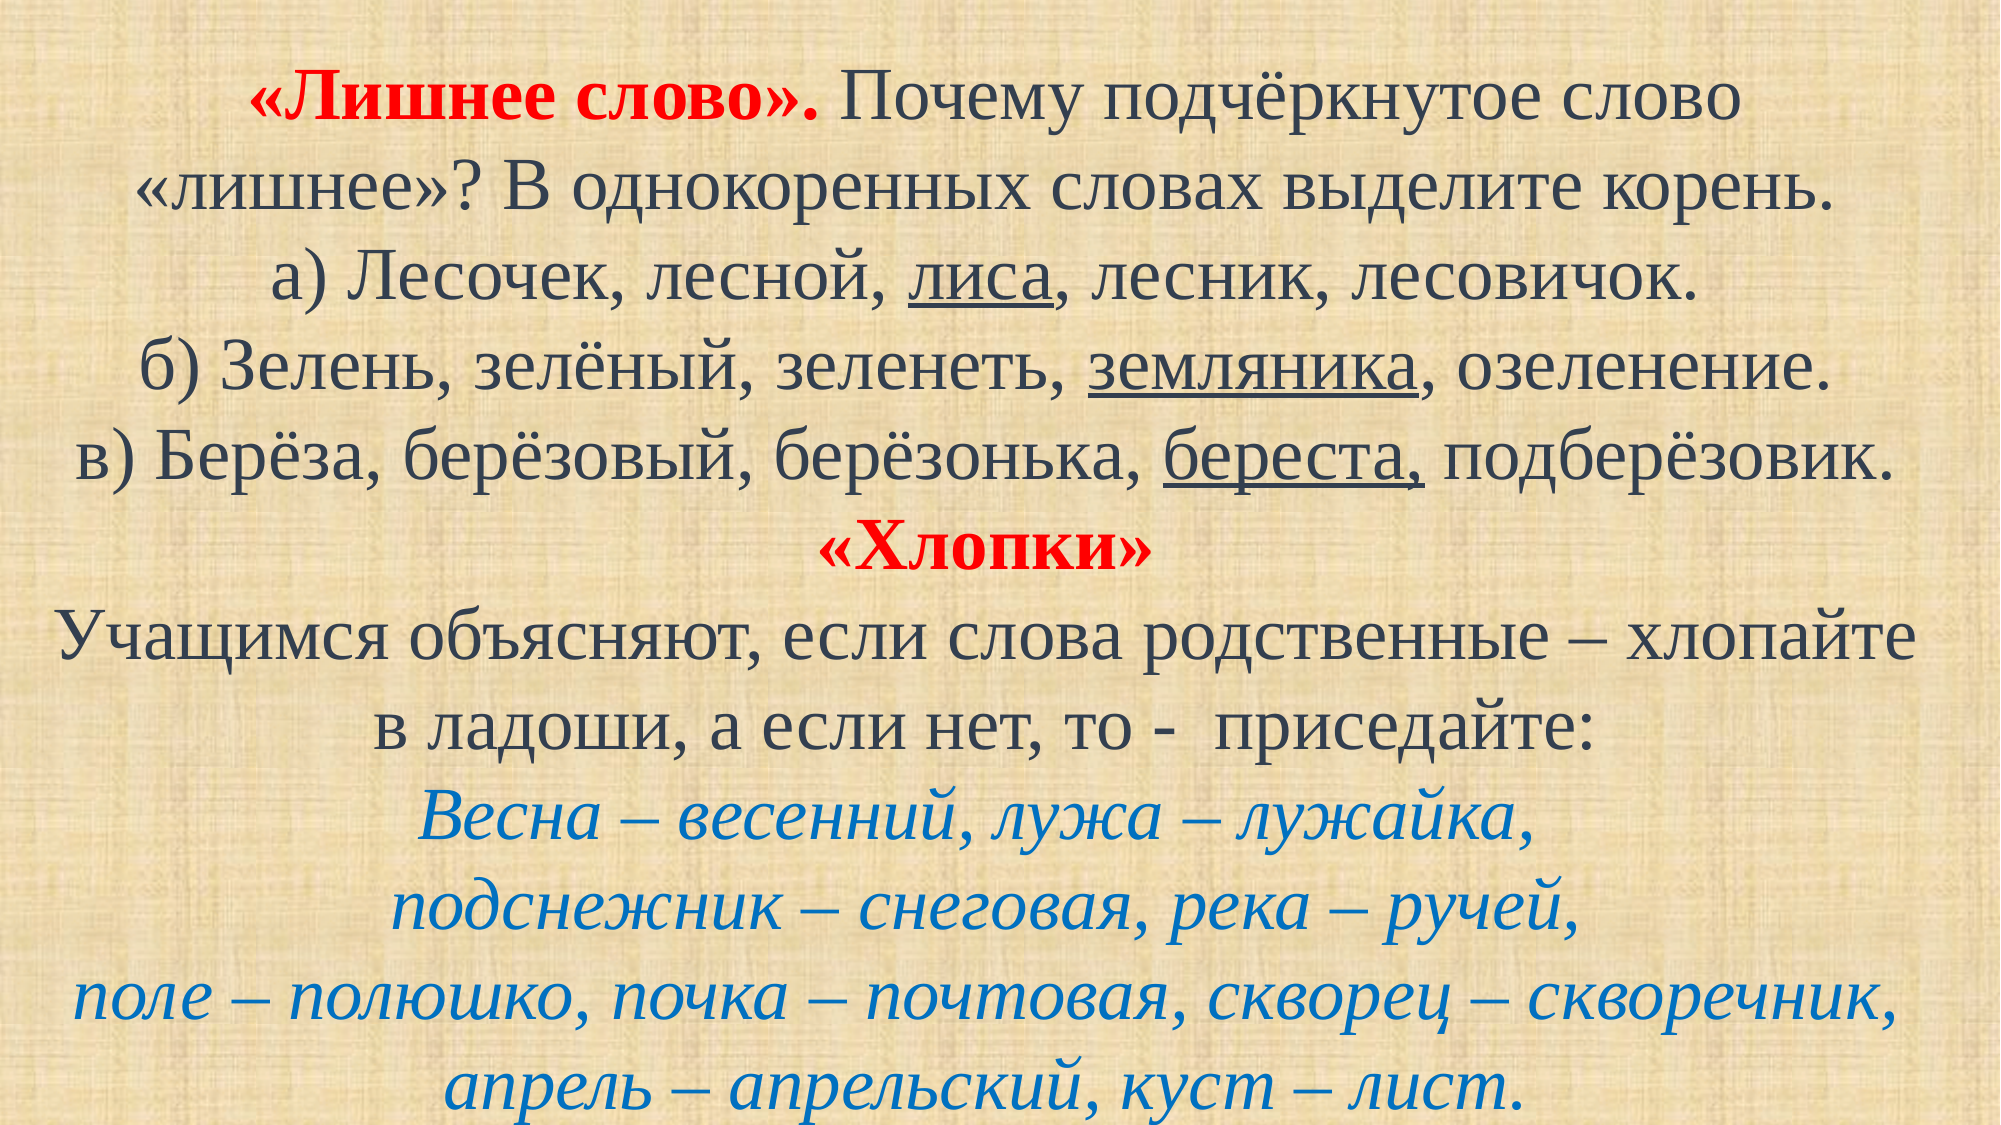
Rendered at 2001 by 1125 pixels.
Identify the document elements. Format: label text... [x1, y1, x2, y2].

text_box «Лишнее слово». Почему подчёркнутое слово «лишнее»? В однокоренных словах выделите корень. а) Лесочек, лесной, лиса, лесник, лесовичок. б) Зелень, зелёный, зеленеть, земляника, озеленение. в) Берёза, берёзовый, берёзонька, береста, подберёзовик. «Хлопки» Учащимся объясняют, если слова родственные – хлопайте в ладоши, а если нет, то - приседайте: Весна – весенний, лужа – лужайка, подснежник – снеговая, река – ручей, поле – полюшко, почка – почтовая, скворец – скворечник, апрель – апрельский, куст – лист. [36, 36, 1936, 1125]
picture [0, 0, 2000, 1125]
